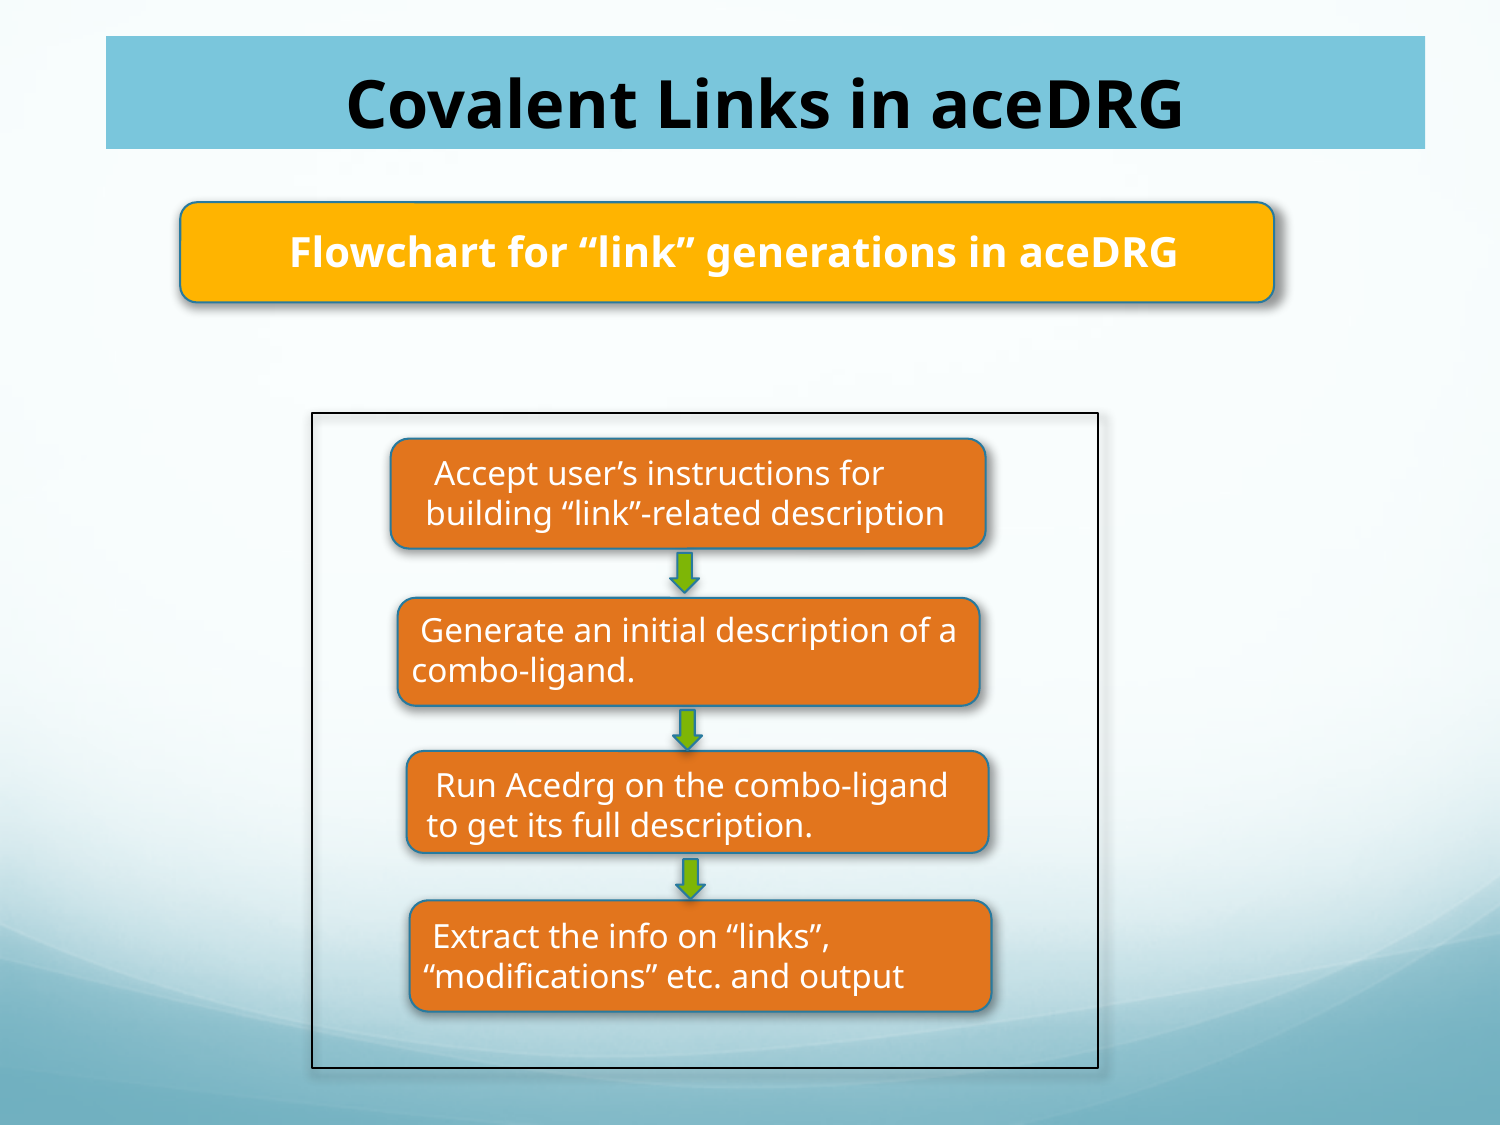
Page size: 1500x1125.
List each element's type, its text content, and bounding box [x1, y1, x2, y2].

text_box [389, 437, 984, 550]
text_box [403, 596, 974, 601]
text_box [675, 858, 707, 900]
text_box [411, 899, 993, 1013]
text_box [311, 412, 1099, 1069]
text_box [672, 708, 704, 751]
text_box [405, 749, 677, 849]
text_box [398, 697, 979, 707]
text_box Extract the info on “links”, “modifications” etc. and output [408, 908, 974, 1003]
text_box Covalent Links in aceDRG [106, 36, 1426, 149]
text_box Flowchart for “link” generations in aceDRG [200, 218, 1246, 284]
text_box Run Acedrg on the combo-ligand to get its full description. [411, 757, 986, 852]
text_box [669, 551, 701, 594]
text_box Accept user’s instructions for building “link”-related description [410, 444, 988, 540]
text_box [179, 201, 1276, 304]
text_box [696, 749, 990, 847]
text_box Generate an initial description of a combo-ligand. [396, 601, 980, 697]
